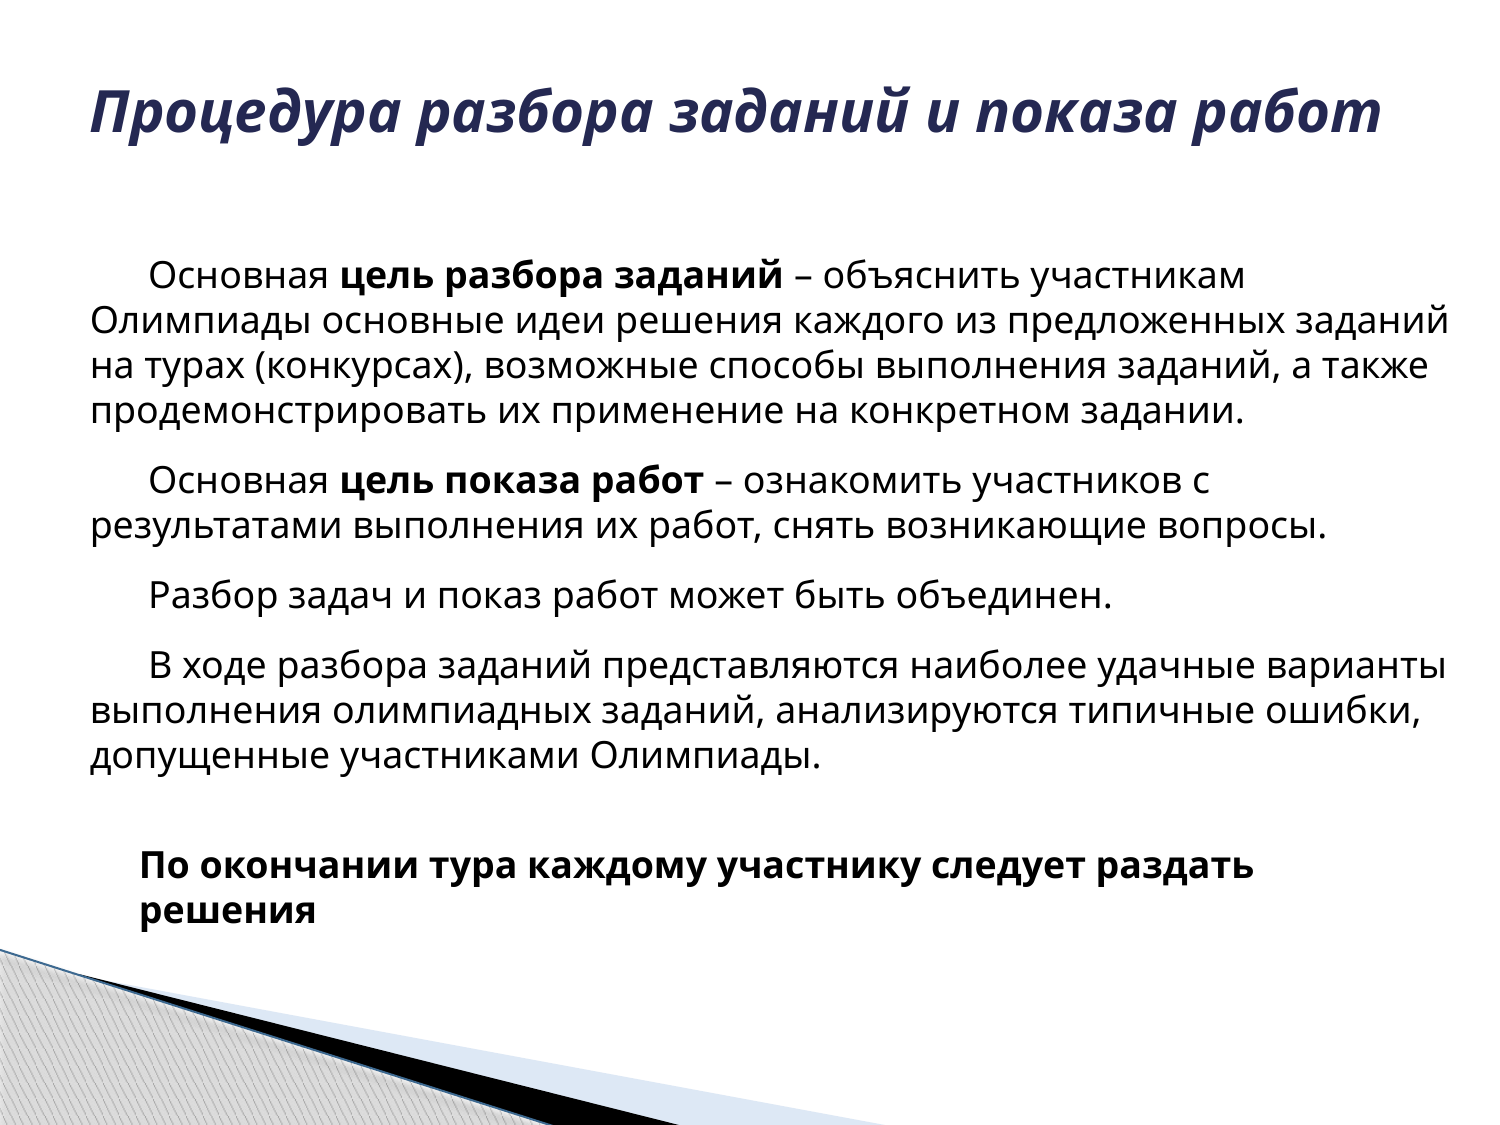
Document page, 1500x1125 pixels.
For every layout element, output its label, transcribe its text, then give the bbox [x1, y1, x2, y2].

title Процедура разбора заданий и показа работ [75, 45, 1425, 173]
list Основная цель разбора заданий – объяснить участникам Олимпиады основные идеи решения каждого из предложенных заданий на турах (конкурсах), возможные способы выполнения заданий, а также продемонстрировать их применение на конкретном задании. Основная цель показа работ – ознакомить участников с результатами выполнения их работ, снять возникающие вопросы. Разбор задач и показ работ может быть объединен. В ходе разбора заданий представляются наиболее удачные варианты выполнения олимпиадных заданий, анализируются типичные ошибки, допущенные участниками Олимпиады. [75, 243, 1471, 986]
text_box По окончании тура каждому участнику следует раздать решения [123, 834, 1435, 939]
